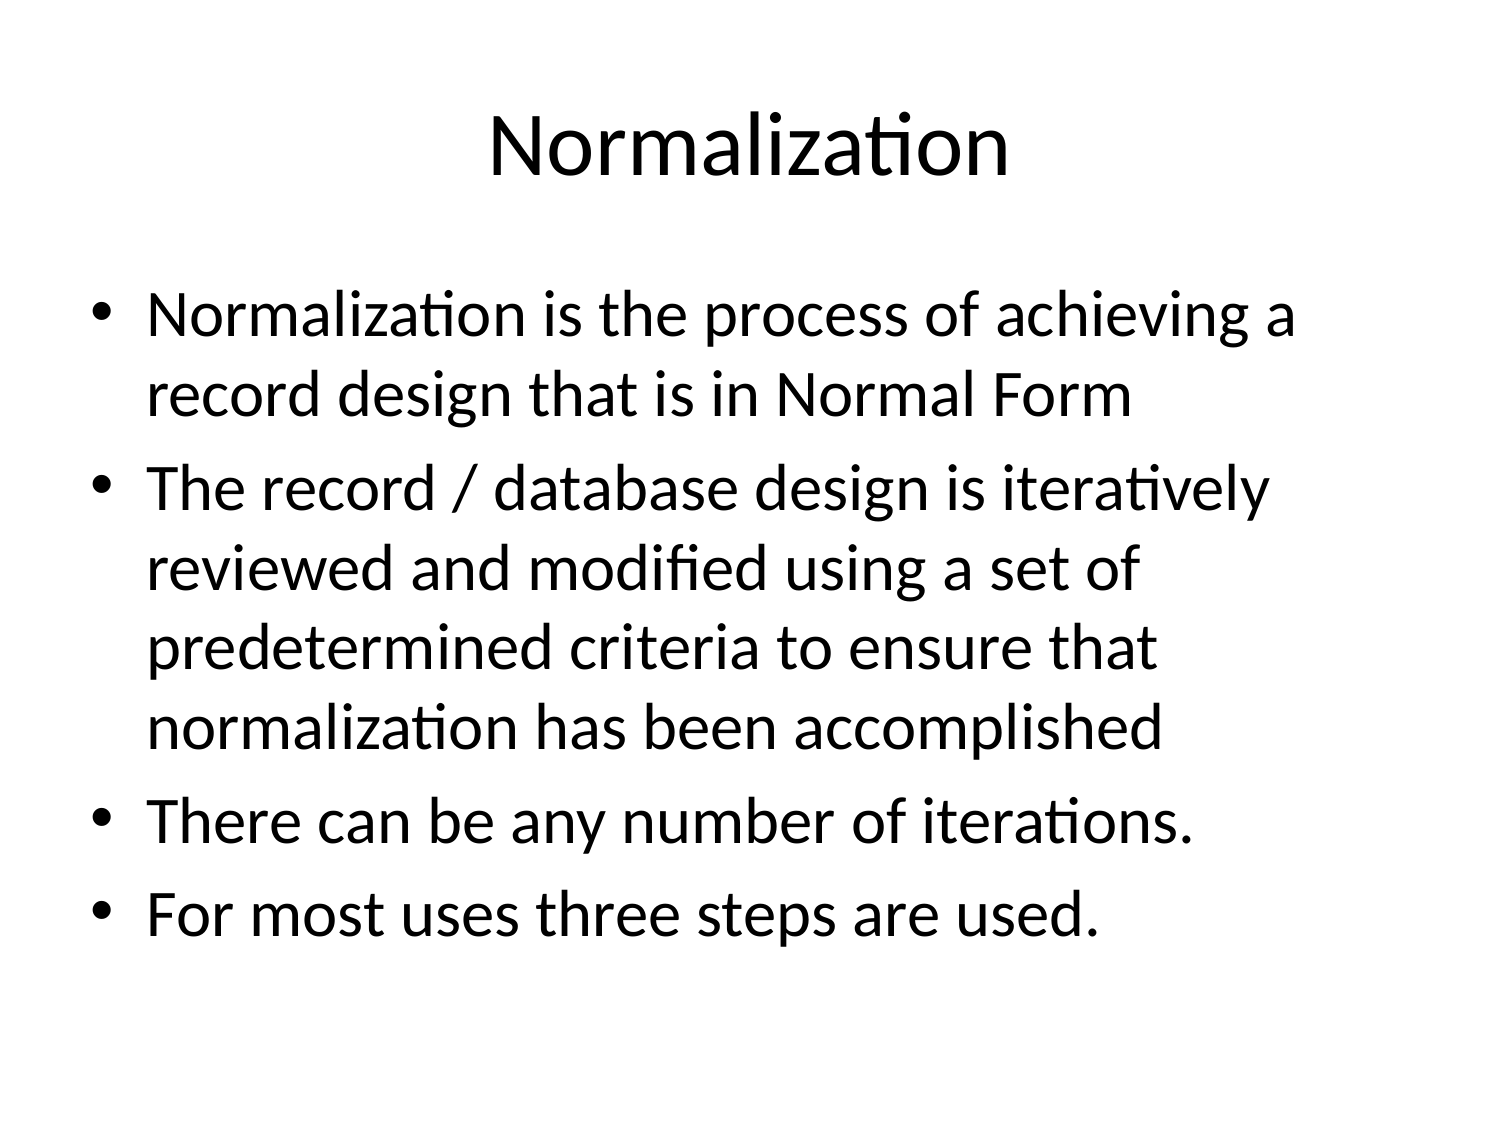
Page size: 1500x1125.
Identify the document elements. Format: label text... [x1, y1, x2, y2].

title Normalization [75, 45, 1425, 233]
list Normalization is the process of achieving a record design that is in Normal Form The record / database design is iteratively reviewed and modified using a set of predetermined criteria to ensure that normalization has been accomplished There can be any number of iterations. For most uses three steps are used. [75, 262, 1425, 1005]
